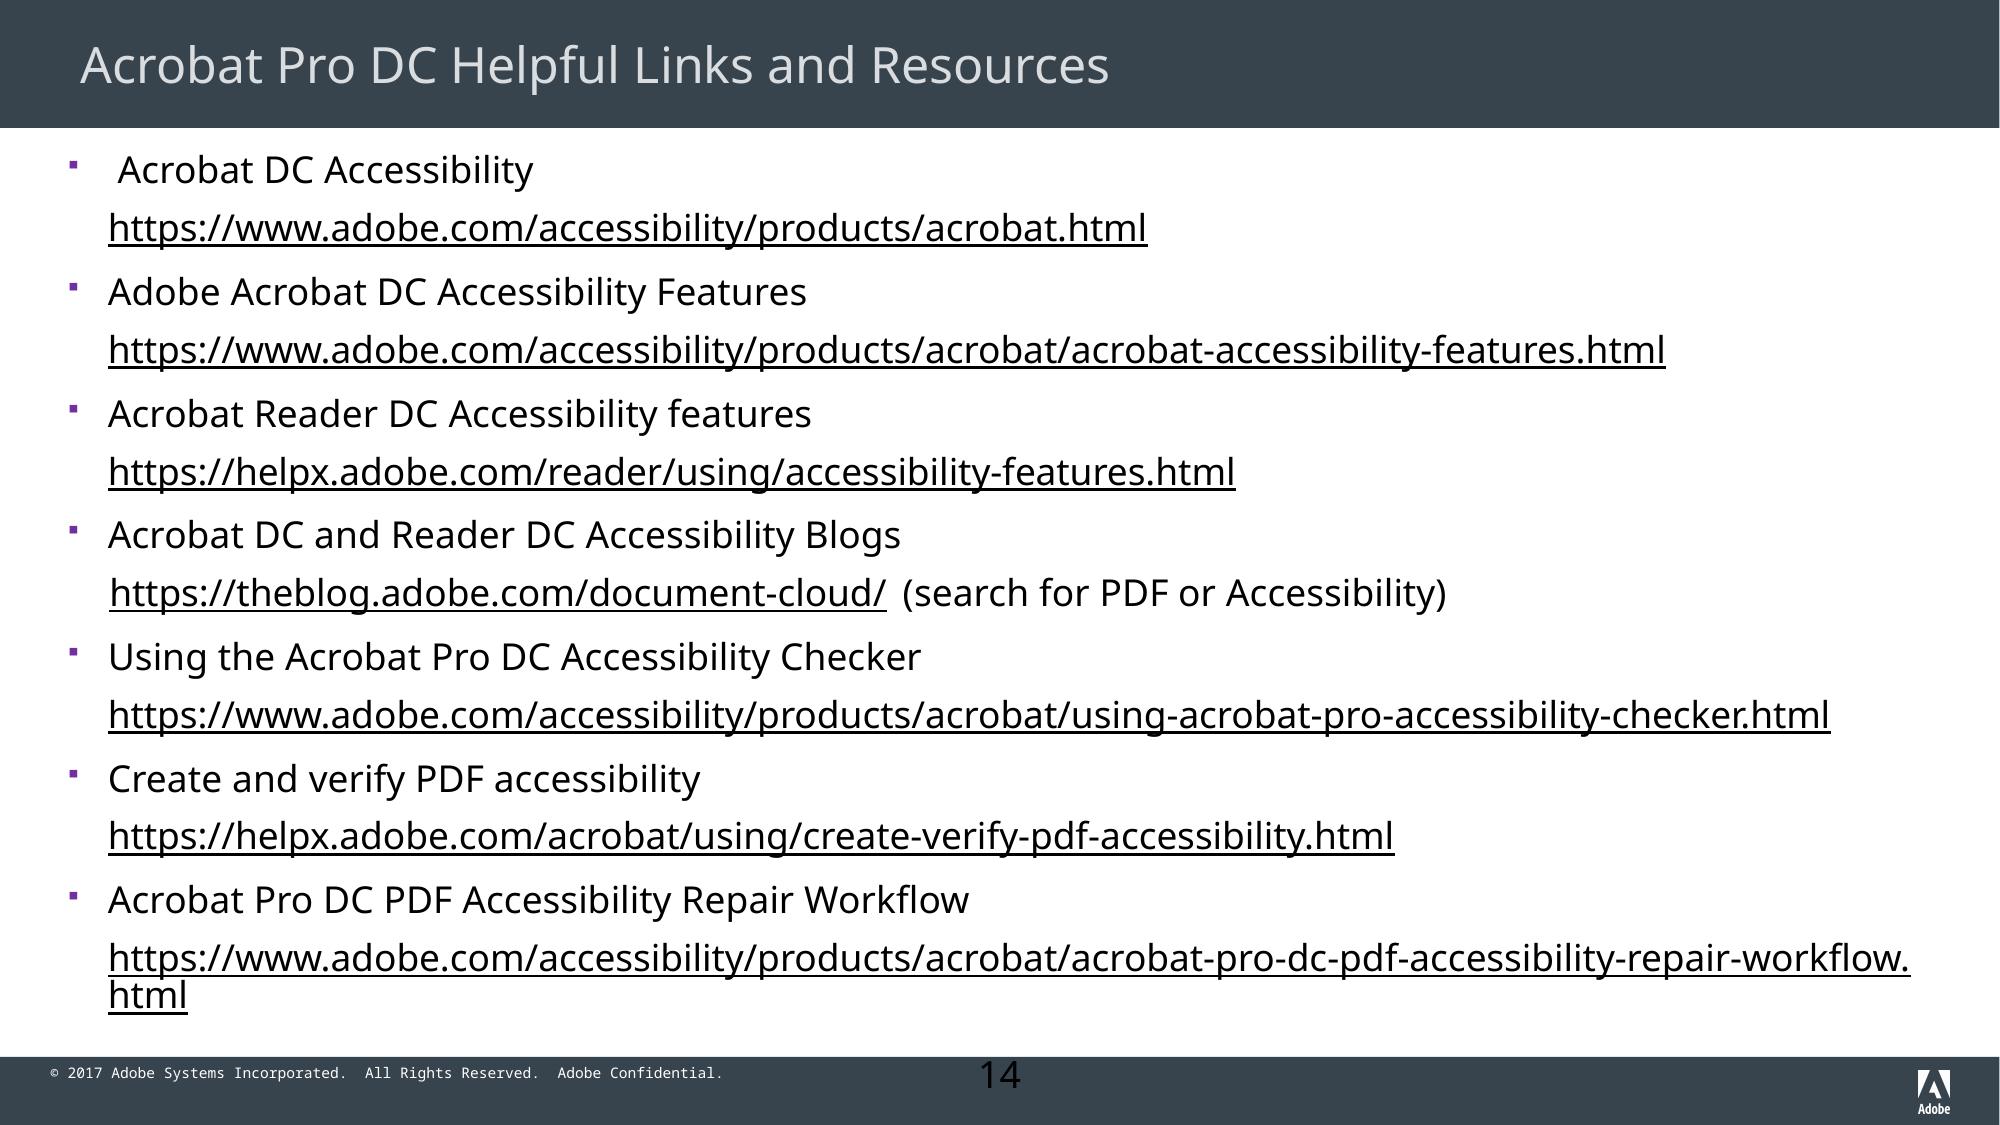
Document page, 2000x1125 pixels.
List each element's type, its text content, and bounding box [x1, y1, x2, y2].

title Acrobat Pro DC Helpful Links and Resources [49, 30, 1950, 98]
list Acrobat DC Accessibility https://www.adobe.com/accessibility/products/acrobat.html Adobe Acrobat DC Accessibility Features https://www.adobe.com/accessibility/products/acrobat/acrobat-accessibility-features.html Acrobat Reader DC Accessibility features https://helpx.adobe.com/reader/using/accessibility-features.html Acrobat DC and Reader DC Accessibility Blogs https://theblog.adobe.com/document-cloud/ (search for PDF or Accessibility) Using the Acrobat Pro DC Accessibility Checker https://www.adobe.com/accessibility/products/acrobat/using-acrobat-pro-accessibility-checker.html Create and verify PDF accessibility https://helpx.adobe.com/acrobat/using/create-verify-pdf-accessibility.html Acrobat Pro DC PDF Accessibility Repair Workflow https://www.adobe.com/accessibility/products/acrobat/acrobat-pro-dc-pdf-accessibility-repair-workflow.html [49, 137, 1950, 1043]
slide_number 14 [916, 1062, 1083, 1091]
picture [1918, 1070, 1950, 1114]
